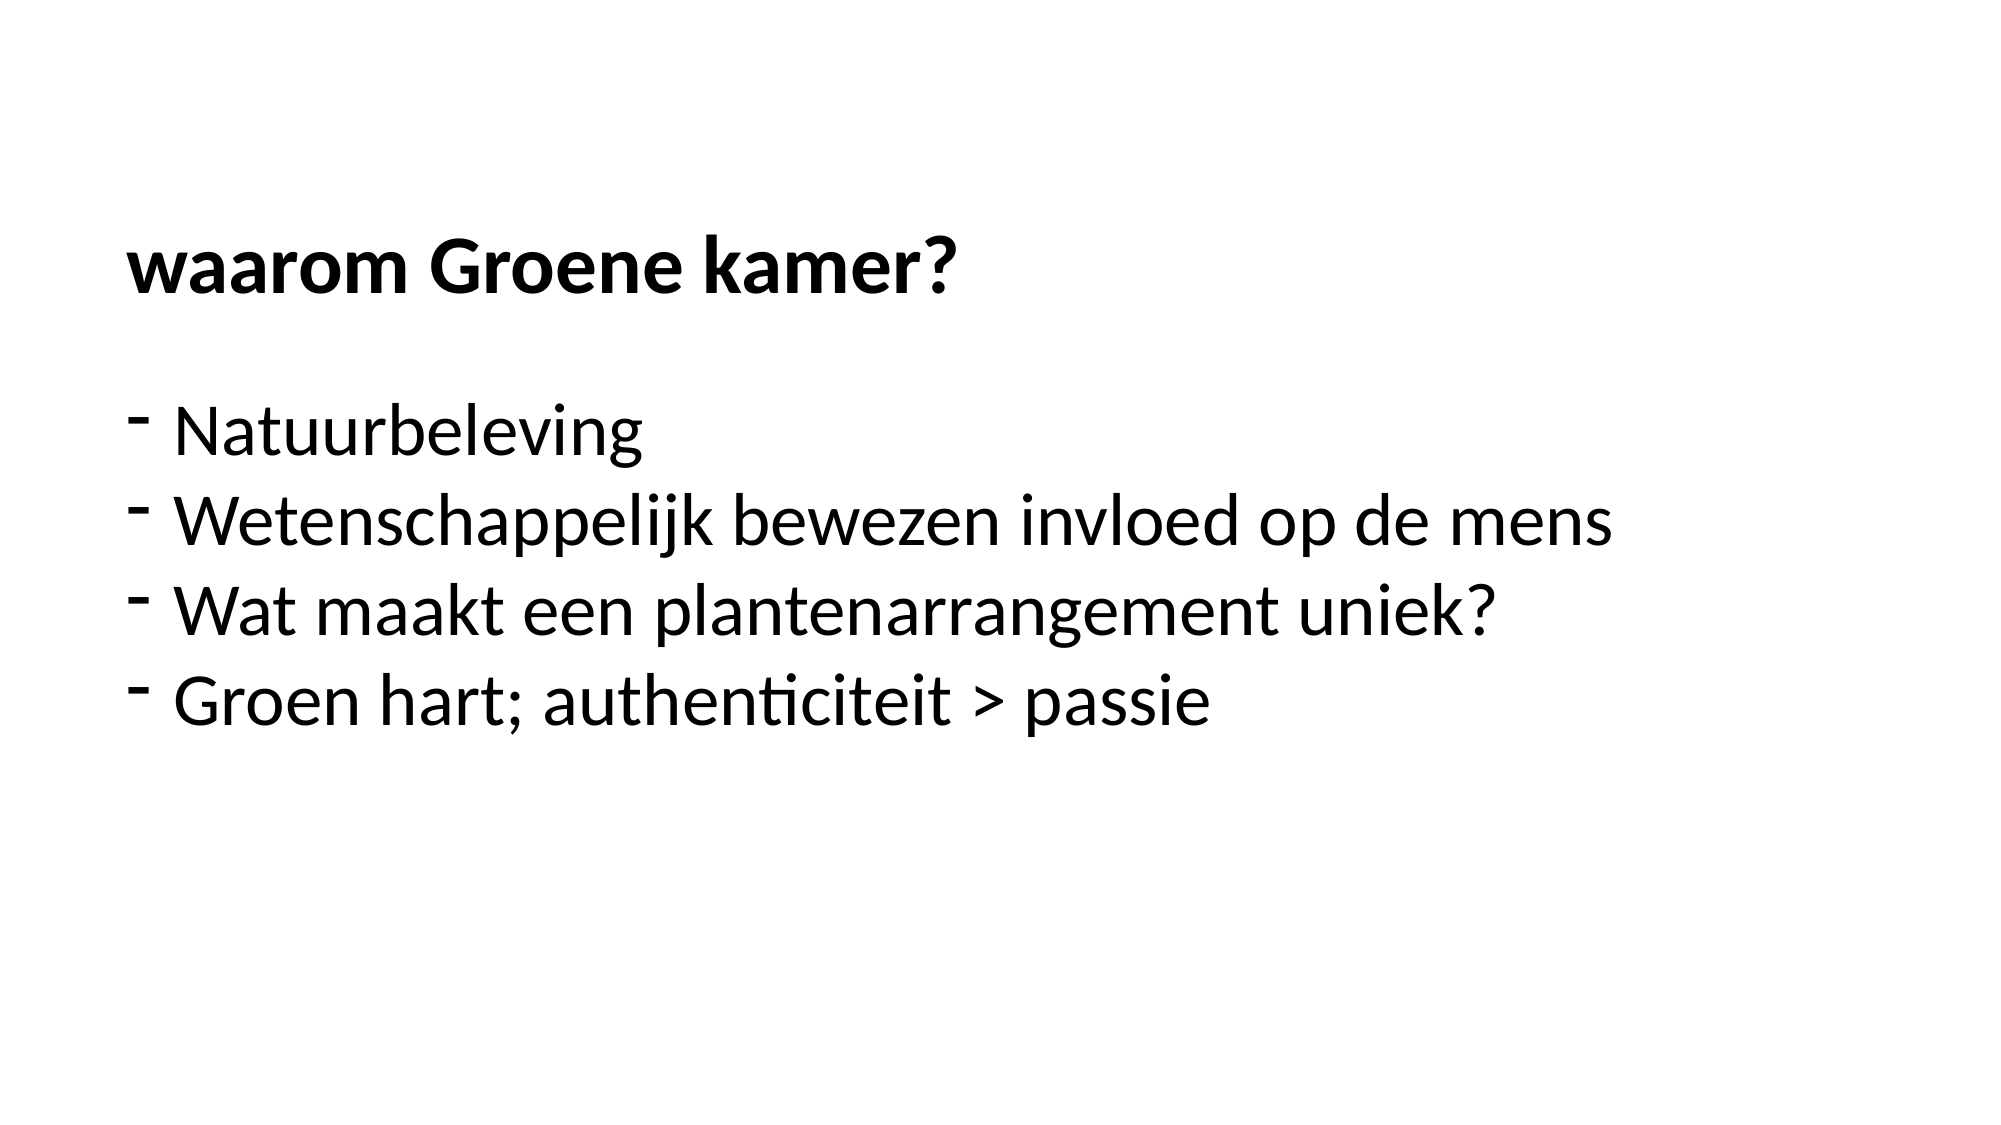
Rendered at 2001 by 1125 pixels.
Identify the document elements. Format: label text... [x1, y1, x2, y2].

text_box waarom Groene kamer? Natuurbeleving Wetenschappelijk bewezen invloed op de mens Wat maakt een plantenarrangement uniek? Groen hart; authenticiteit > passie [111, 202, 1648, 793]
